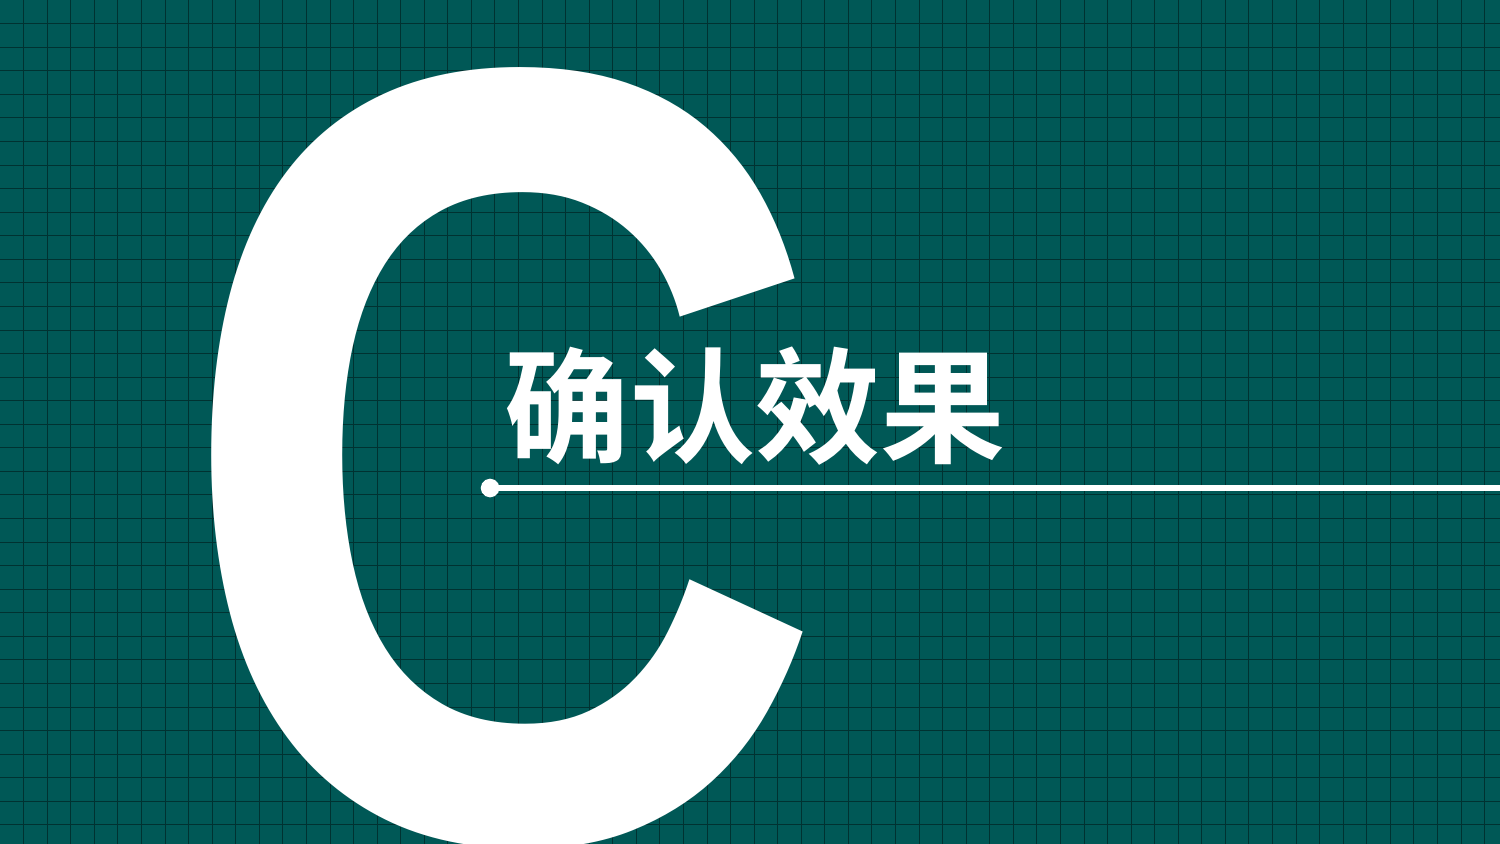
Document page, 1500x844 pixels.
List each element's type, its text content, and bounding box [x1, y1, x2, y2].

text_box C [159, 0, 437, 844]
text_box 确认效果 [490, 321, 1140, 485]
